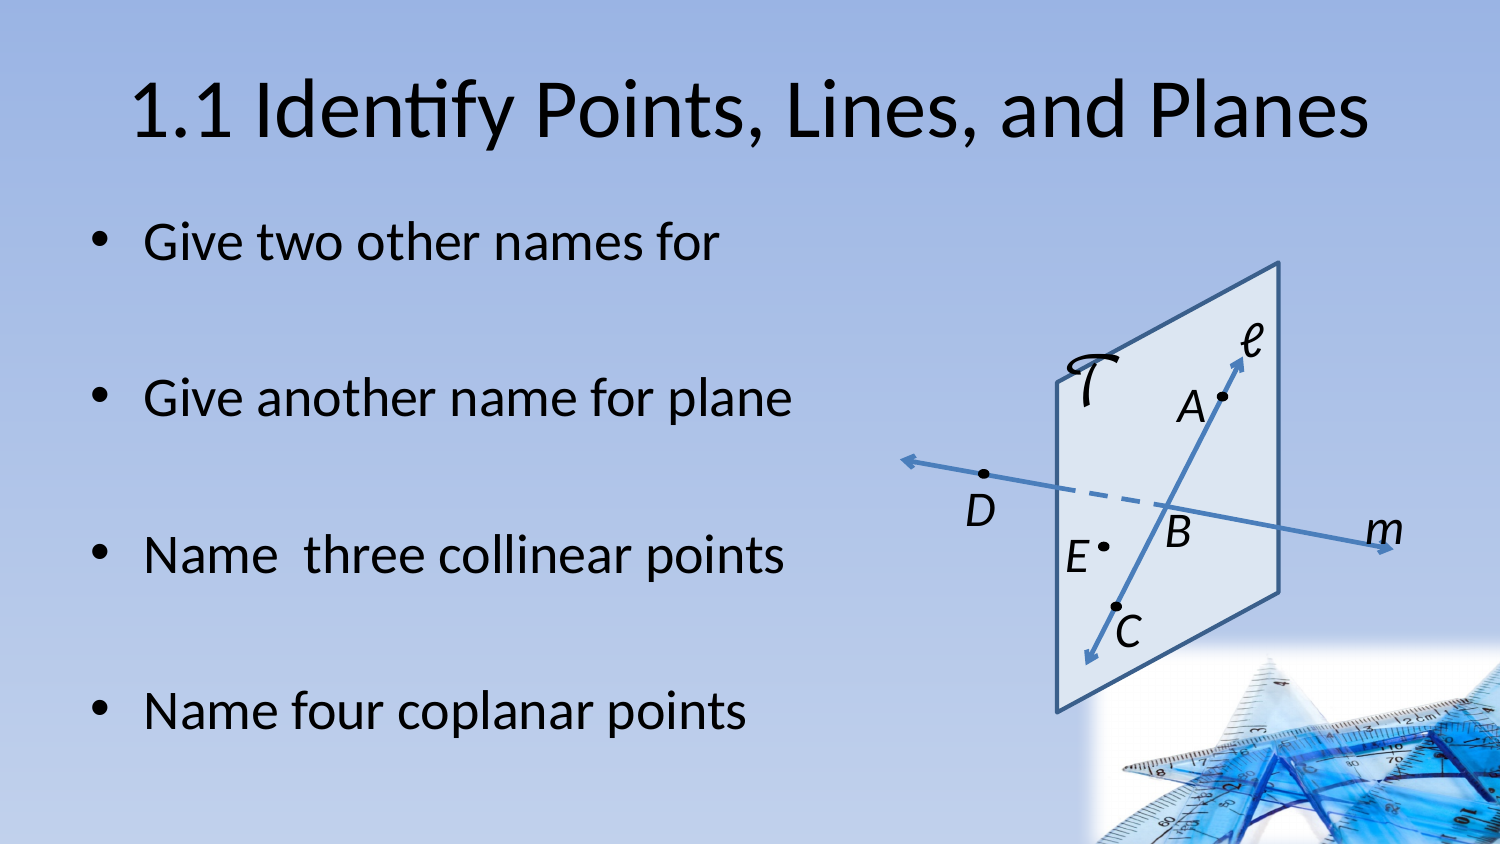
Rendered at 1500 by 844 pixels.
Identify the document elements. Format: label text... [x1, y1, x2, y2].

title 1.1 Identify Points, Lines, and Planes [75, 33, 1425, 175]
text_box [899, 262, 1413, 713]
picture [1102, 656, 1500, 838]
